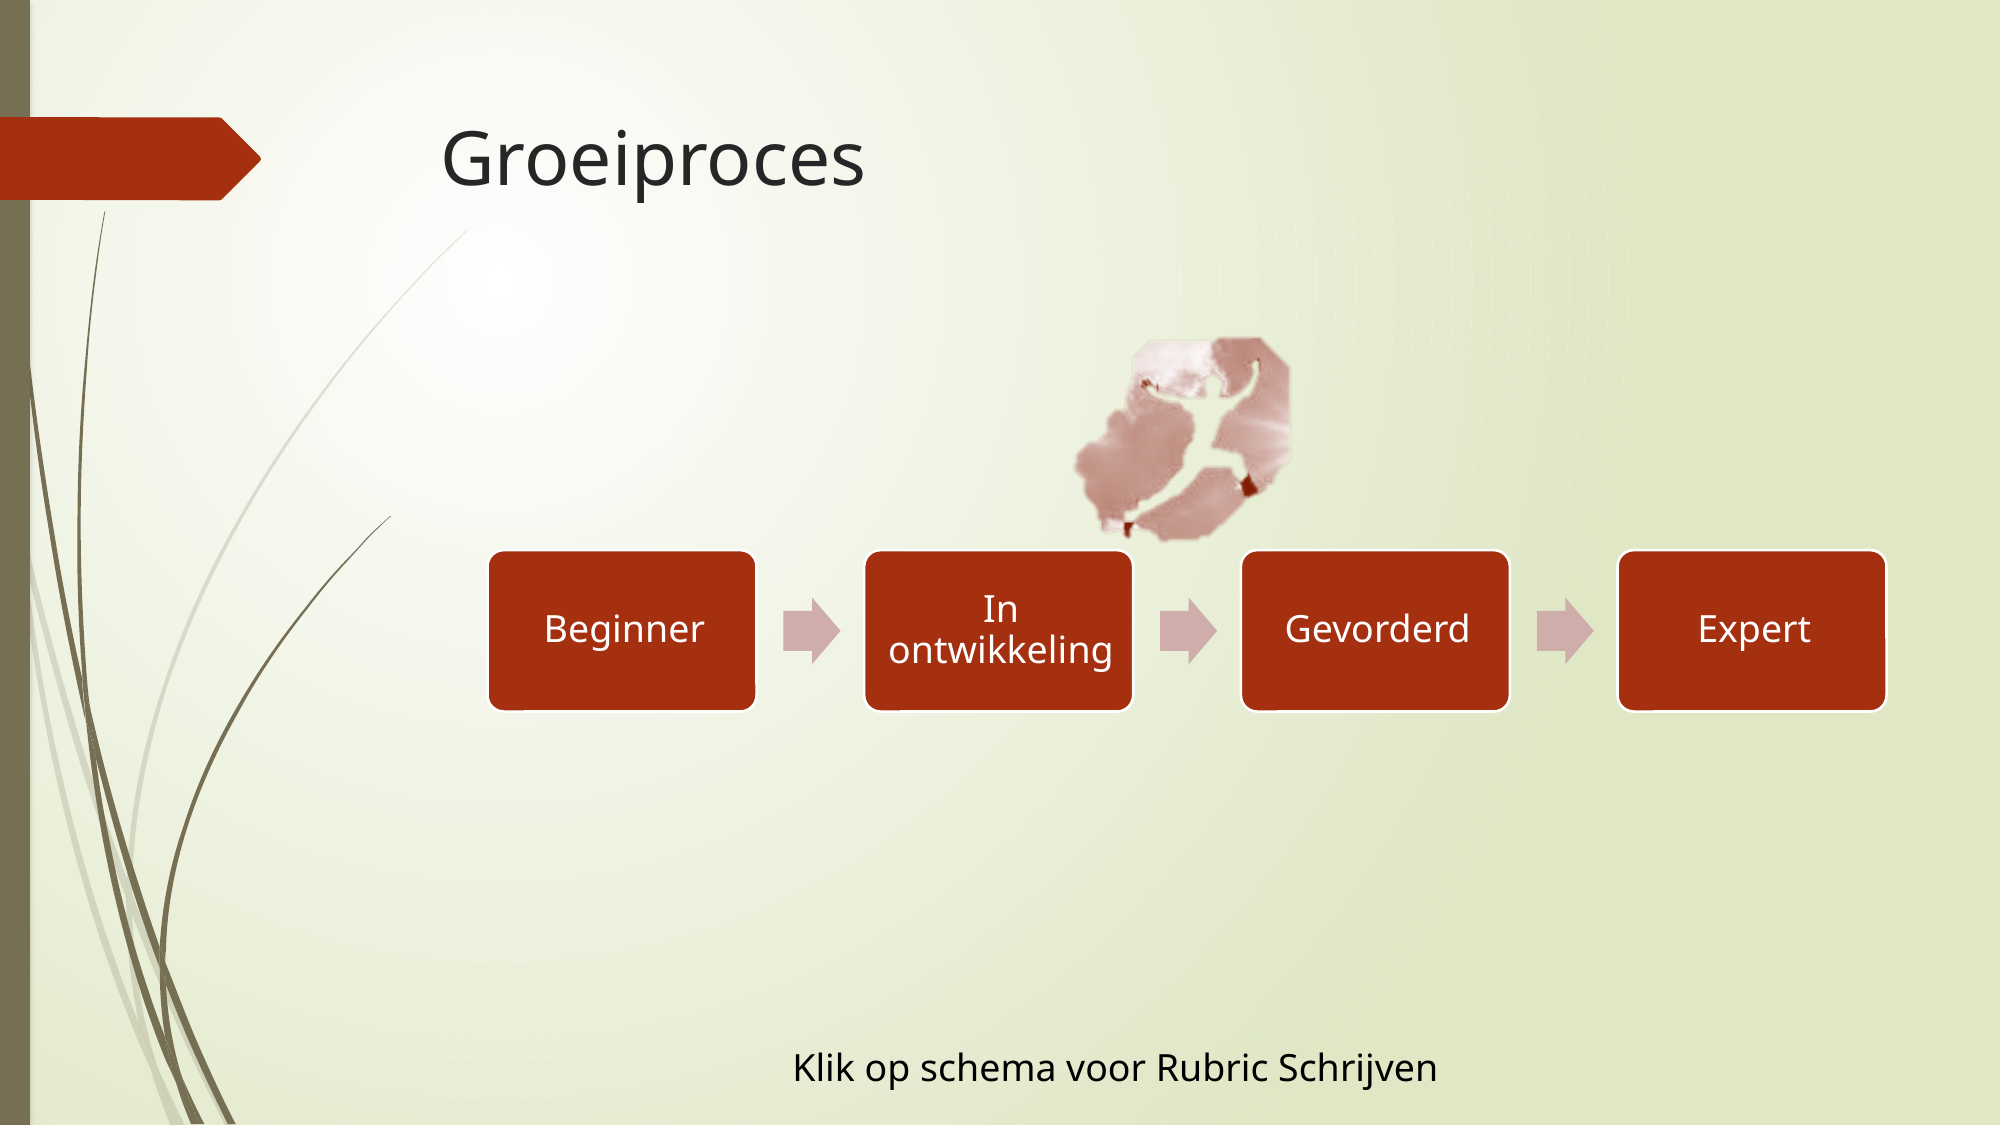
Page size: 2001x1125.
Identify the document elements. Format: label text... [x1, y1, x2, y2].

picture [956, 312, 1525, 692]
title Groeiproces [425, 102, 1888, 313]
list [486, 348, 1888, 914]
text_box Klik op schema voor Rubric Schrijven [777, 1036, 1455, 1097]
